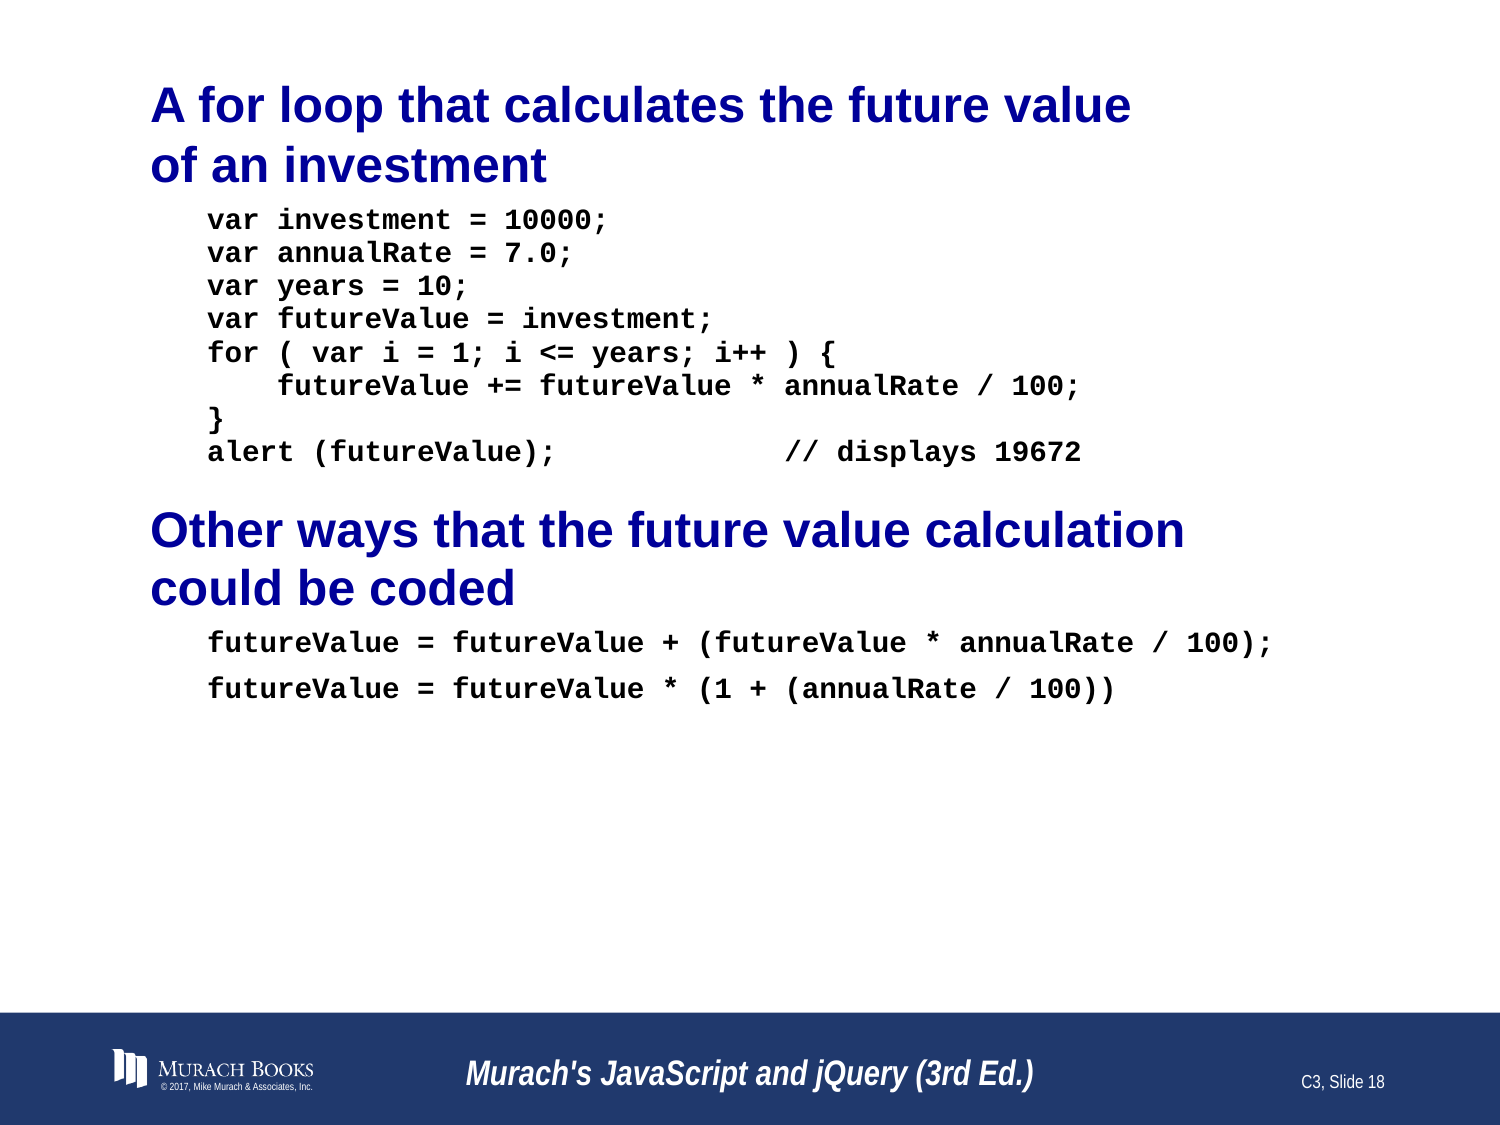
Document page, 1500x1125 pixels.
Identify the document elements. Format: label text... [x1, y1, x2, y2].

footer © 2017, Mike Murach & Associates, Inc. [12, 1025, 463, 1100]
slide_number Murach's JavaScript and jQuery (3rd Ed.) [463, 1025, 1050, 1100]
slide_number C3, Slide 18 [1087, 1025, 1400, 1100]
title A for loop that calculates the future value of an investment [150, 102, 1350, 164]
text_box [149, 205, 1350, 713]
